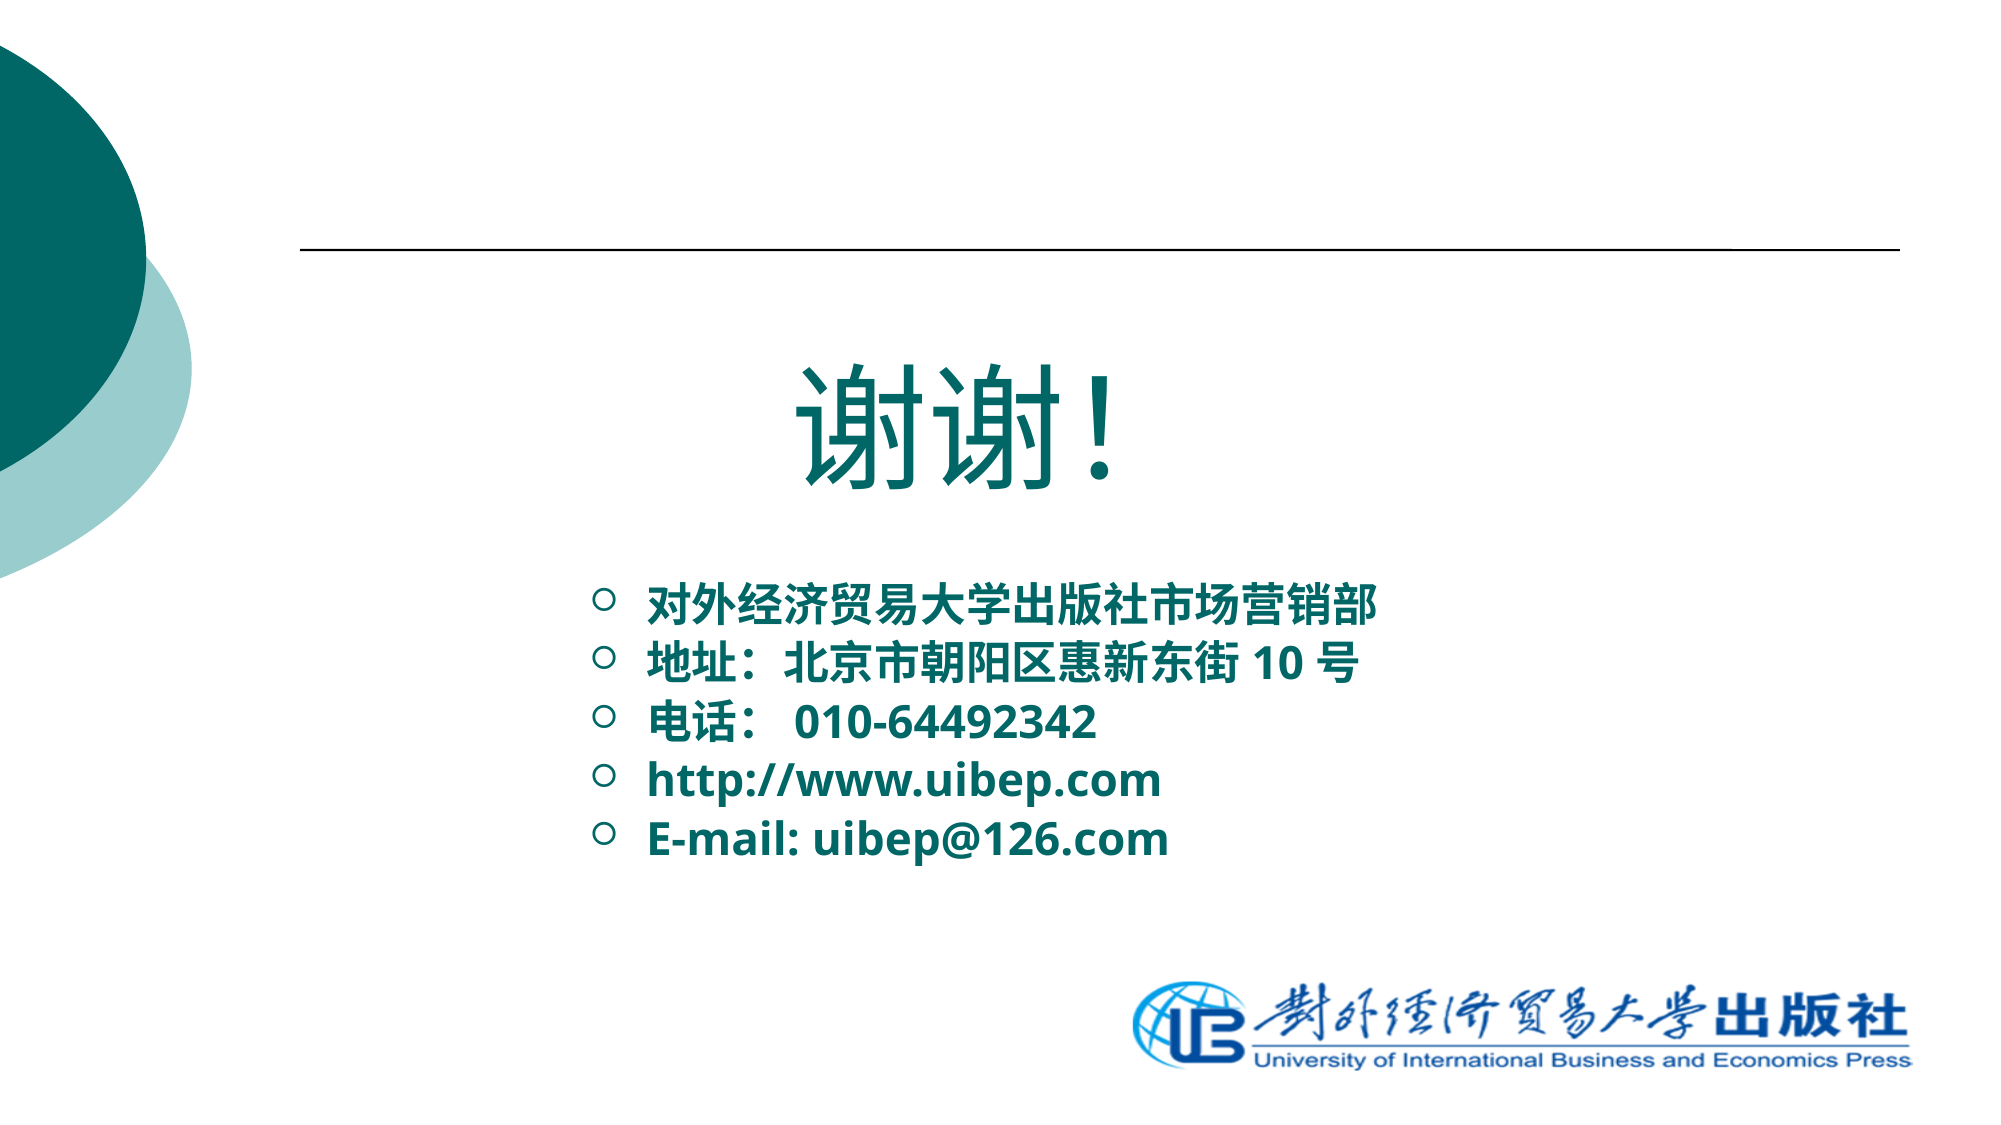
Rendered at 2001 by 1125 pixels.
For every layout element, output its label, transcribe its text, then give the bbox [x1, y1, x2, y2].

list 对外经济贸易大学出版社市场营销部 地址：北京市朝阳区惠新东街10号 电话：010-64492342 http://www.uibep.com E-mail: uibep@126.com [574, 573, 1408, 905]
text_box 谢谢！ [775, 335, 1225, 515]
picture [1054, 922, 2000, 1125]
